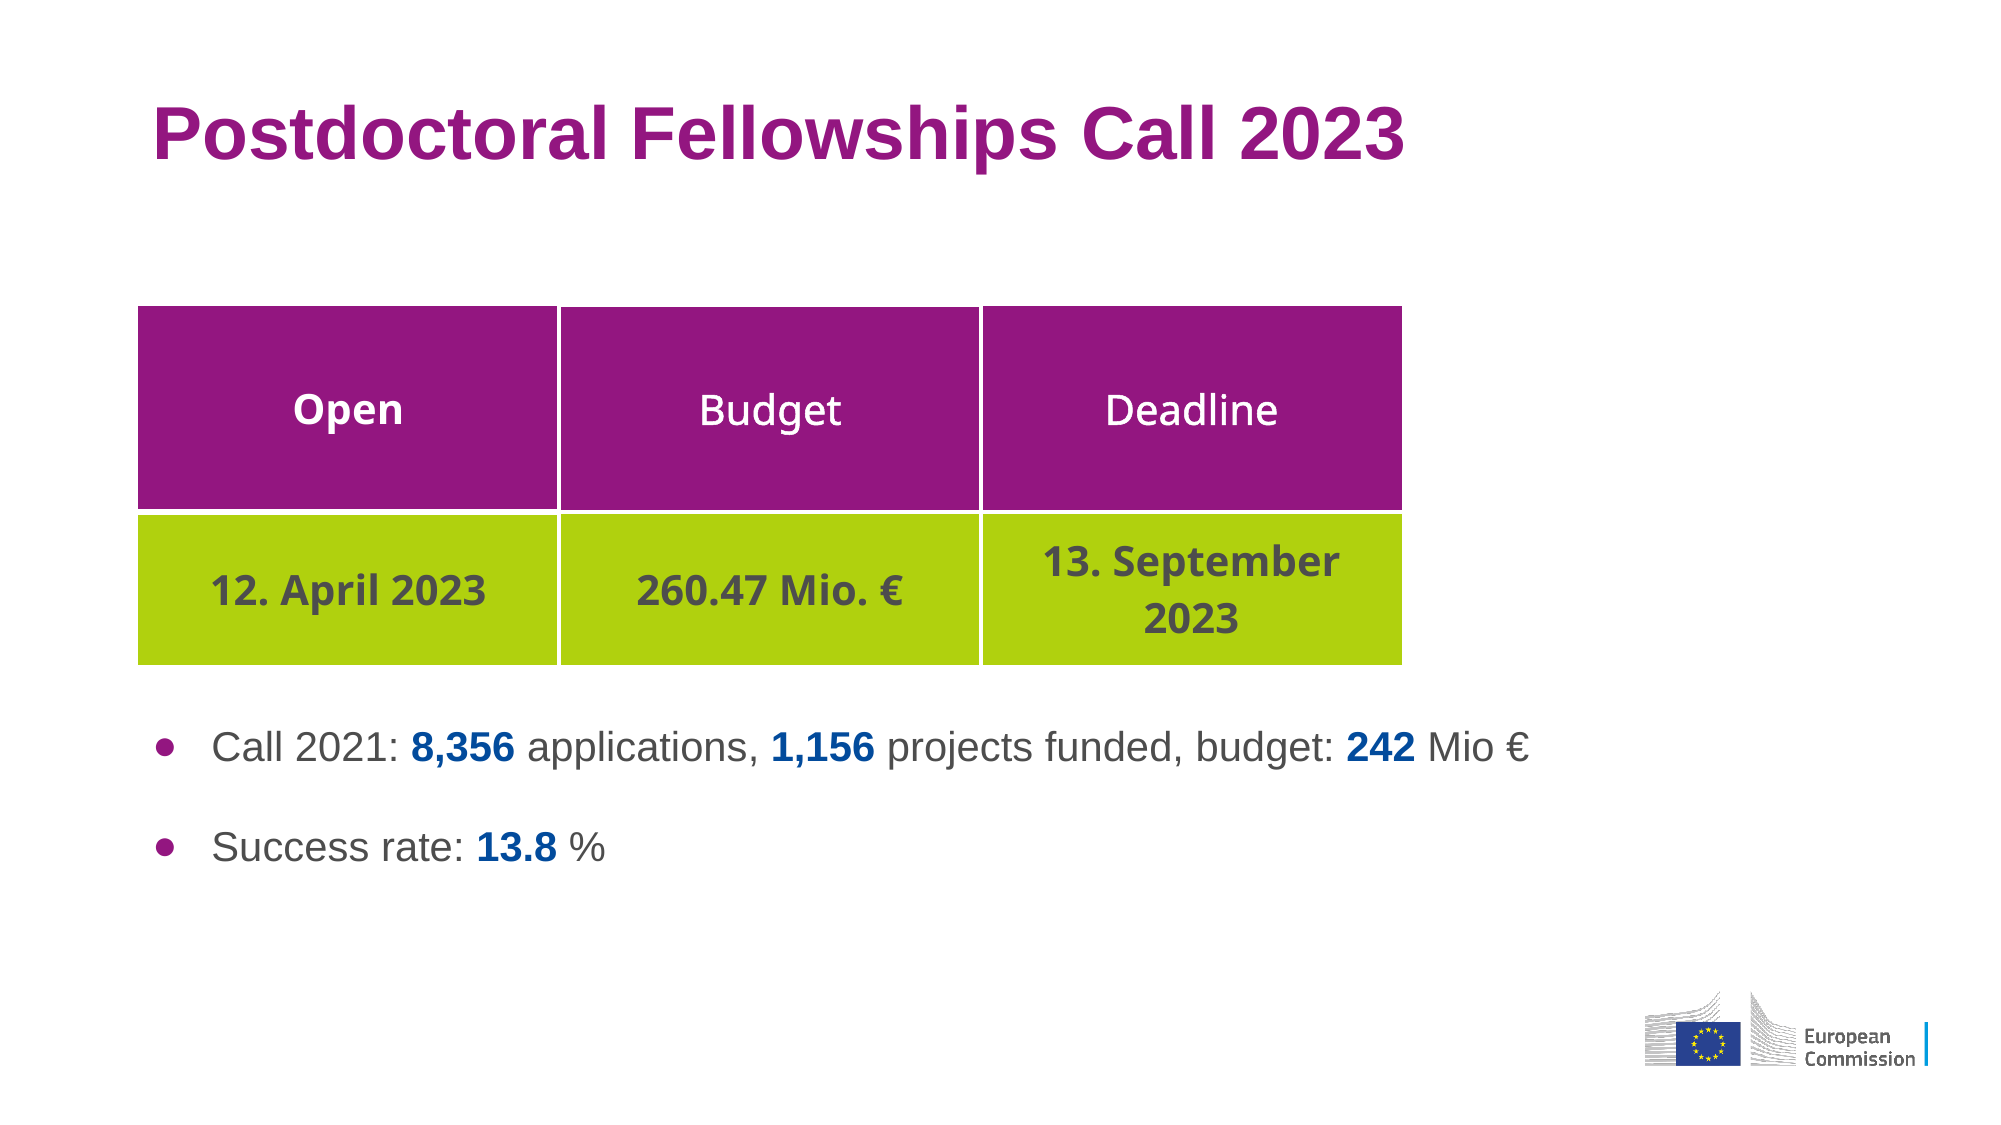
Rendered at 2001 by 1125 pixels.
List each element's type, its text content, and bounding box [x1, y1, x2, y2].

table_cell 12. April 2023 [138, 515, 557, 665]
table_cell 13. September 2023 [983, 514, 1402, 665]
table_cell 260.47 Mio. € [561, 514, 979, 665]
list Call 2021: 8,356 applications, 1,156 projects funded, budget: 242 Mio € Success rate: 13.8 % [137, 175, 1808, 1005]
table_header Budget [561, 307, 979, 510]
table_header Open [138, 306, 557, 509]
title Postdoctoral Fellowships Call 2023 [137, 76, 1863, 176]
table_header Deadline [983, 306, 1402, 510]
picture [1645, 991, 1928, 1066]
